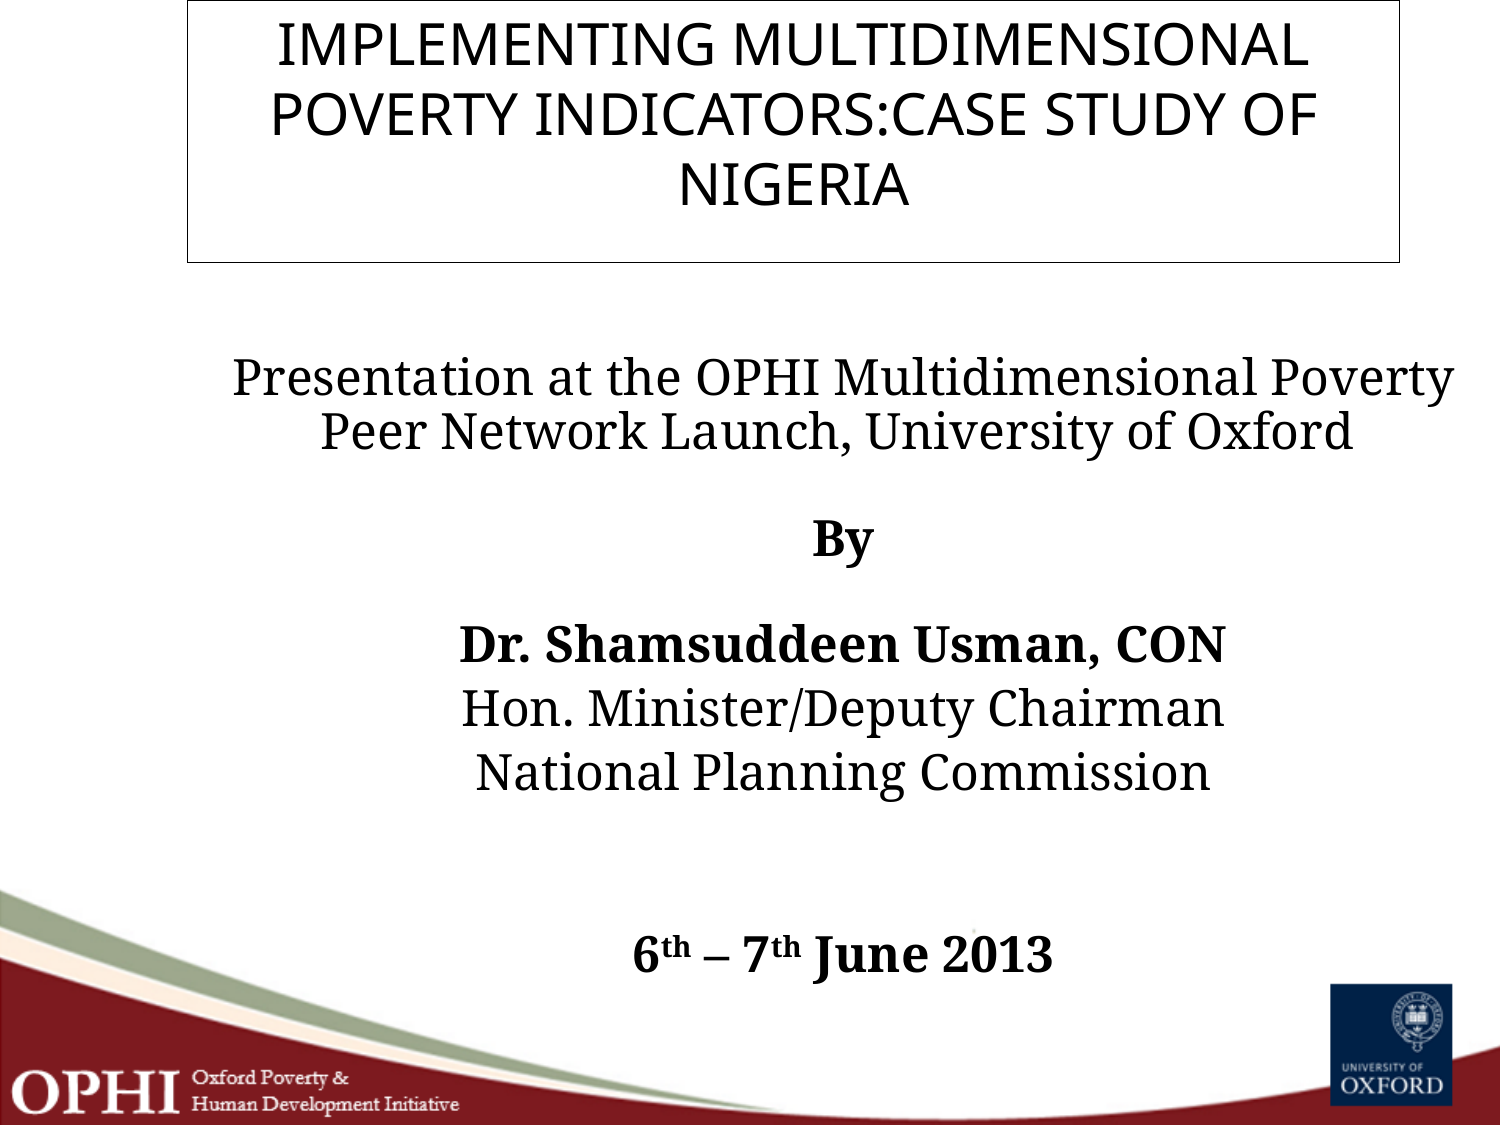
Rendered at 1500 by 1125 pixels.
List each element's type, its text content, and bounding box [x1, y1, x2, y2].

picture [0, 0, 1500, 1125]
title IMPLEMENTING MULTIDIMENSIONAL POVERTY INDICATORS:CASE STUDY OF NIGERIA [187, 0, 1400, 263]
text_box Presentation at the OPHI Multidimensional Poverty Peer Network Launch, University of Oxford By Dr. Shamsuddeen Usman, CON Hon. Minister/Deputy Chairman National Planning Commission 6th – 7th June 2013 [212, 275, 1475, 1075]
